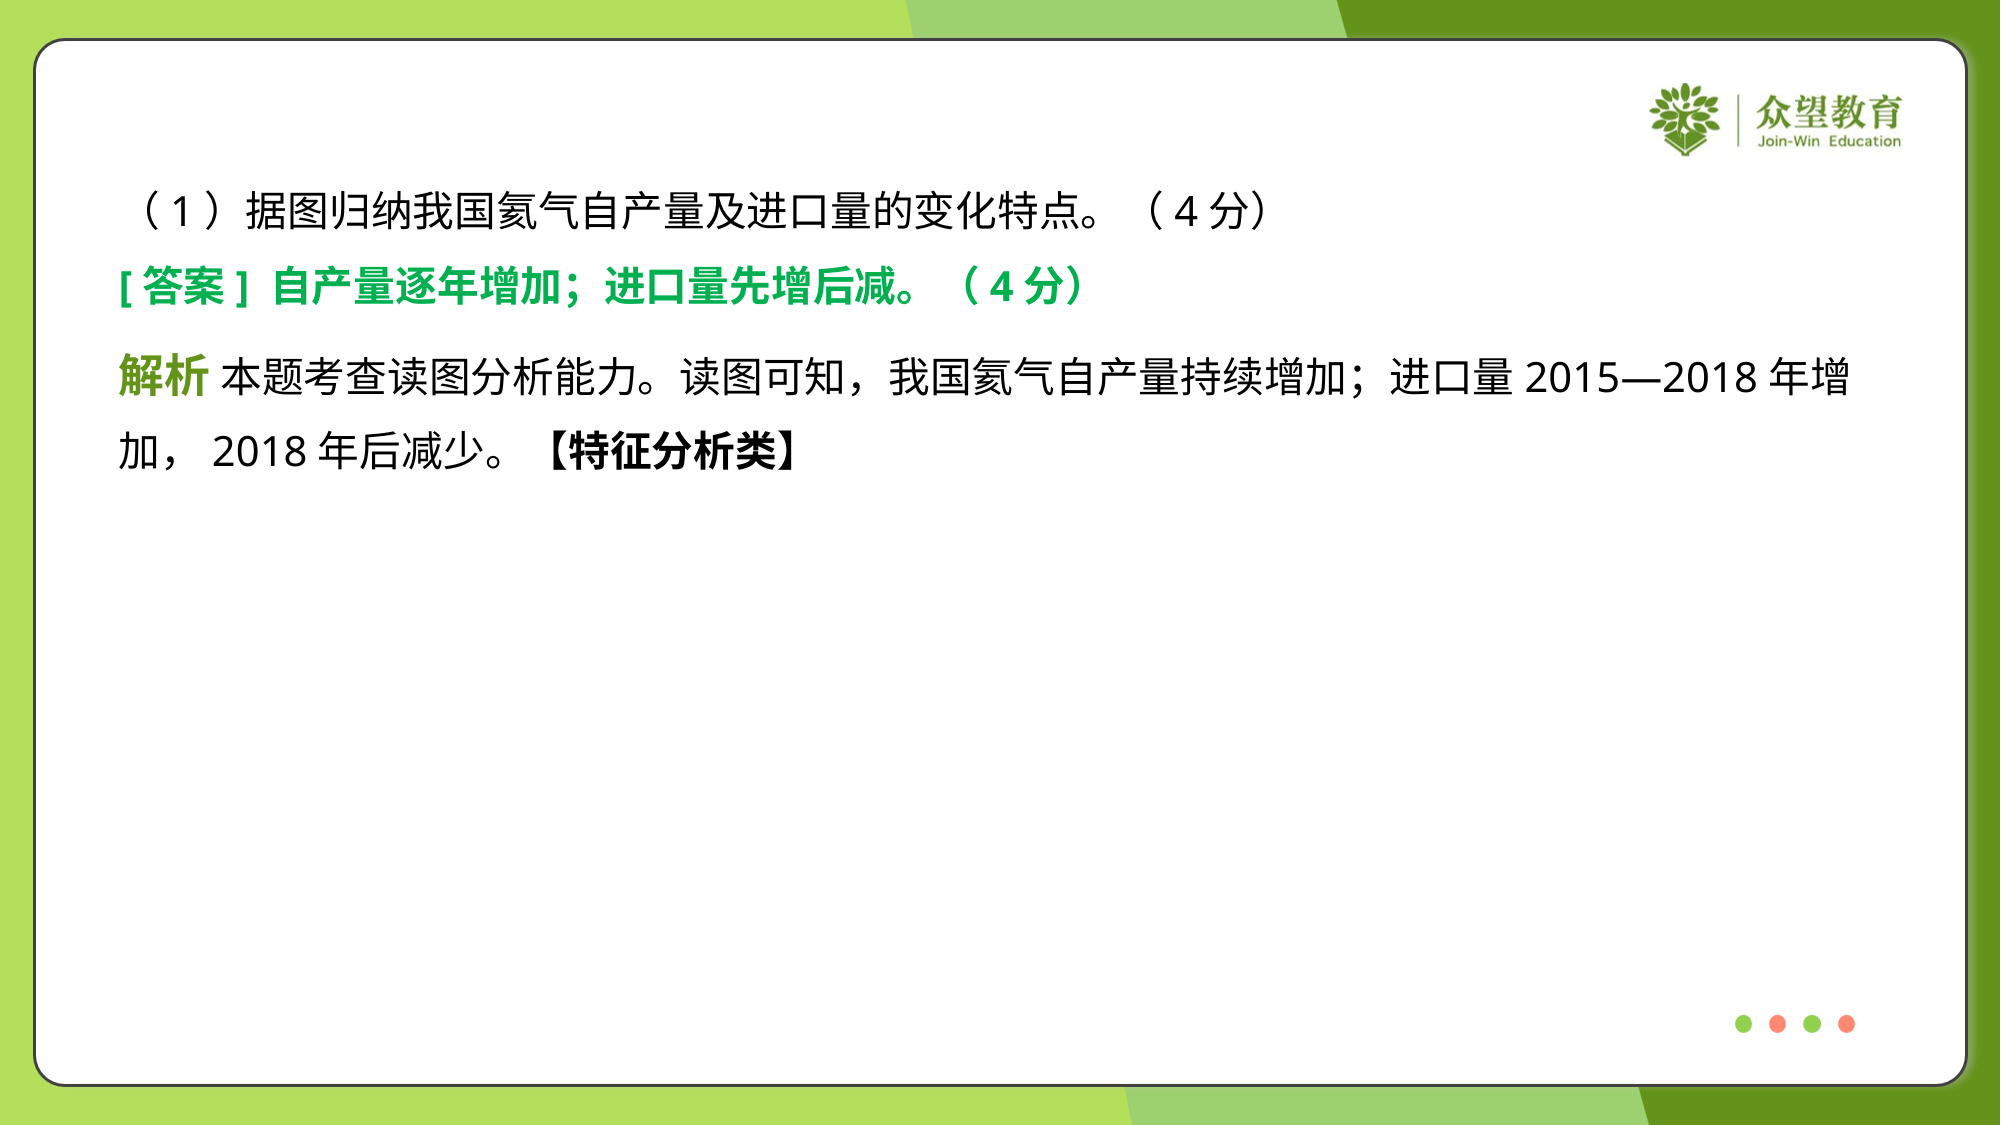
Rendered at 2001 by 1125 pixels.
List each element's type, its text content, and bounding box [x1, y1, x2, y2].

text_box [答案] 自产量逐年增加；进口量先增后减。（4分） [118, 235, 1883, 302]
text_box （1）据图归纳我国氦气自产量及进口量的变化特点。（4分） [118, 159, 1883, 227]
picture [0, 0, 2000, 1125]
text_box 解析 本题考查读图分析能力。读图可知，我国氦气自产量持续增加；进口量2015—2018年增 加，2018年后减少。【特征分析类】 [118, 318, 1883, 468]
